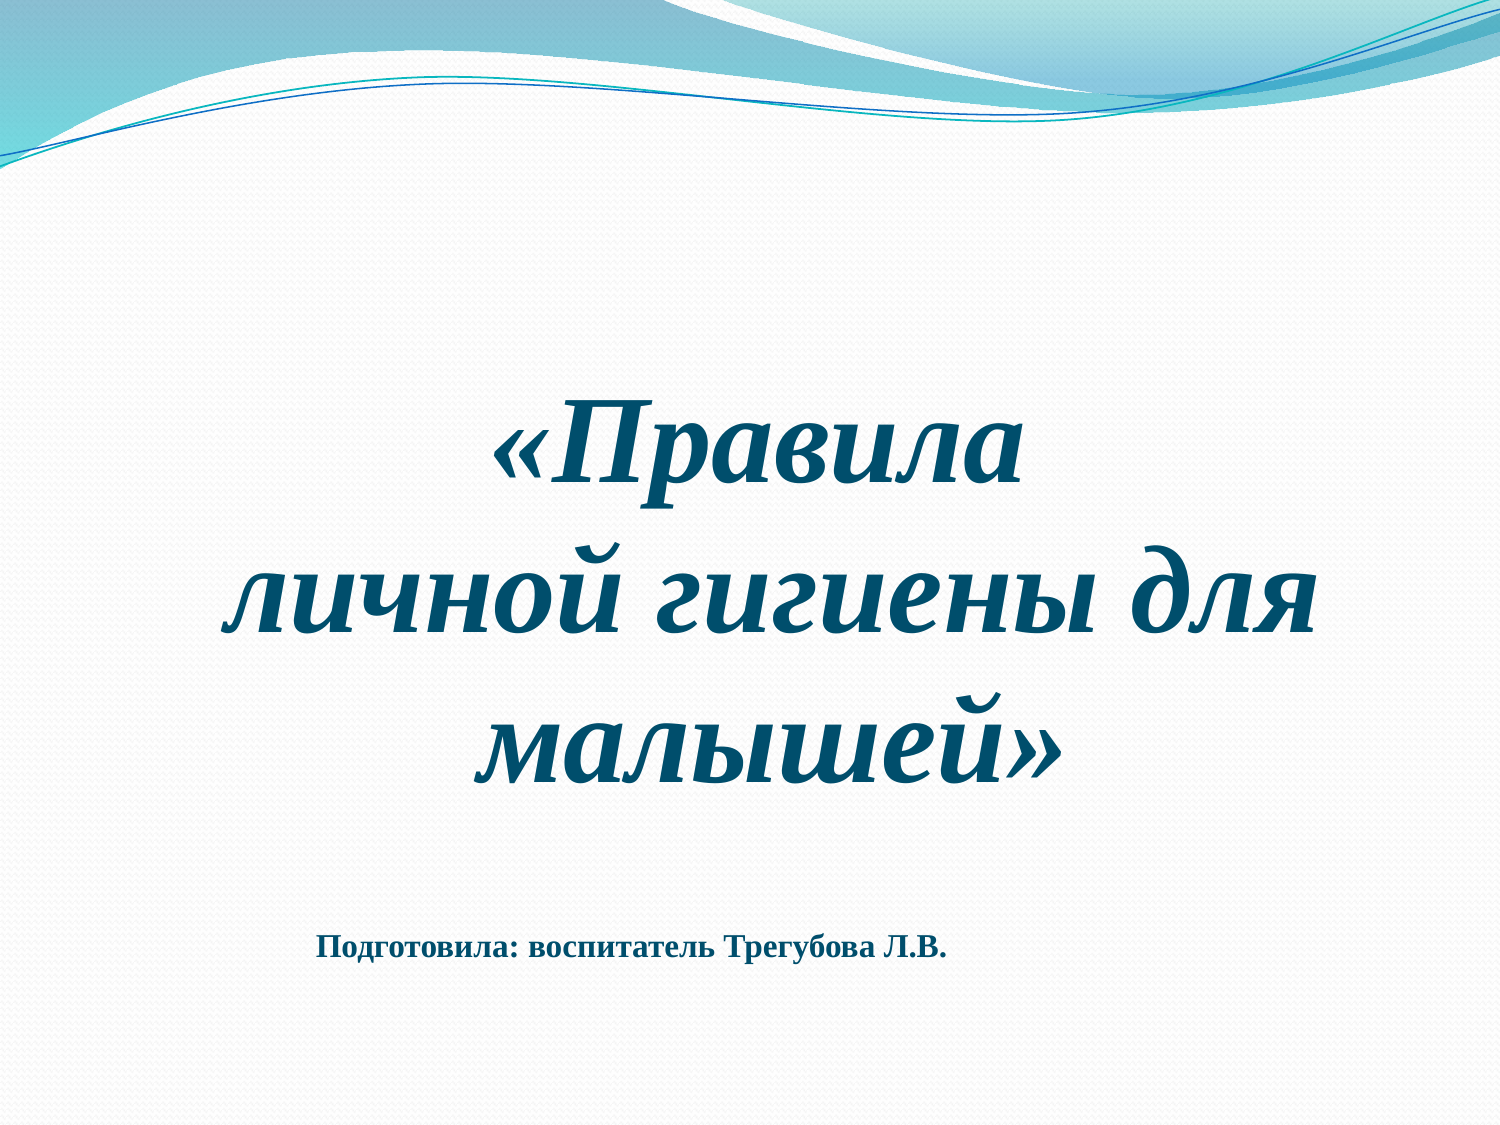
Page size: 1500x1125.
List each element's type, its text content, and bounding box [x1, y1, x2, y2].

text_box «Правила личной гигиены для малышей» [100, 349, 1447, 815]
text_box Подготовила: воспитатель Трегубова Л.В. [301, 916, 1235, 972]
